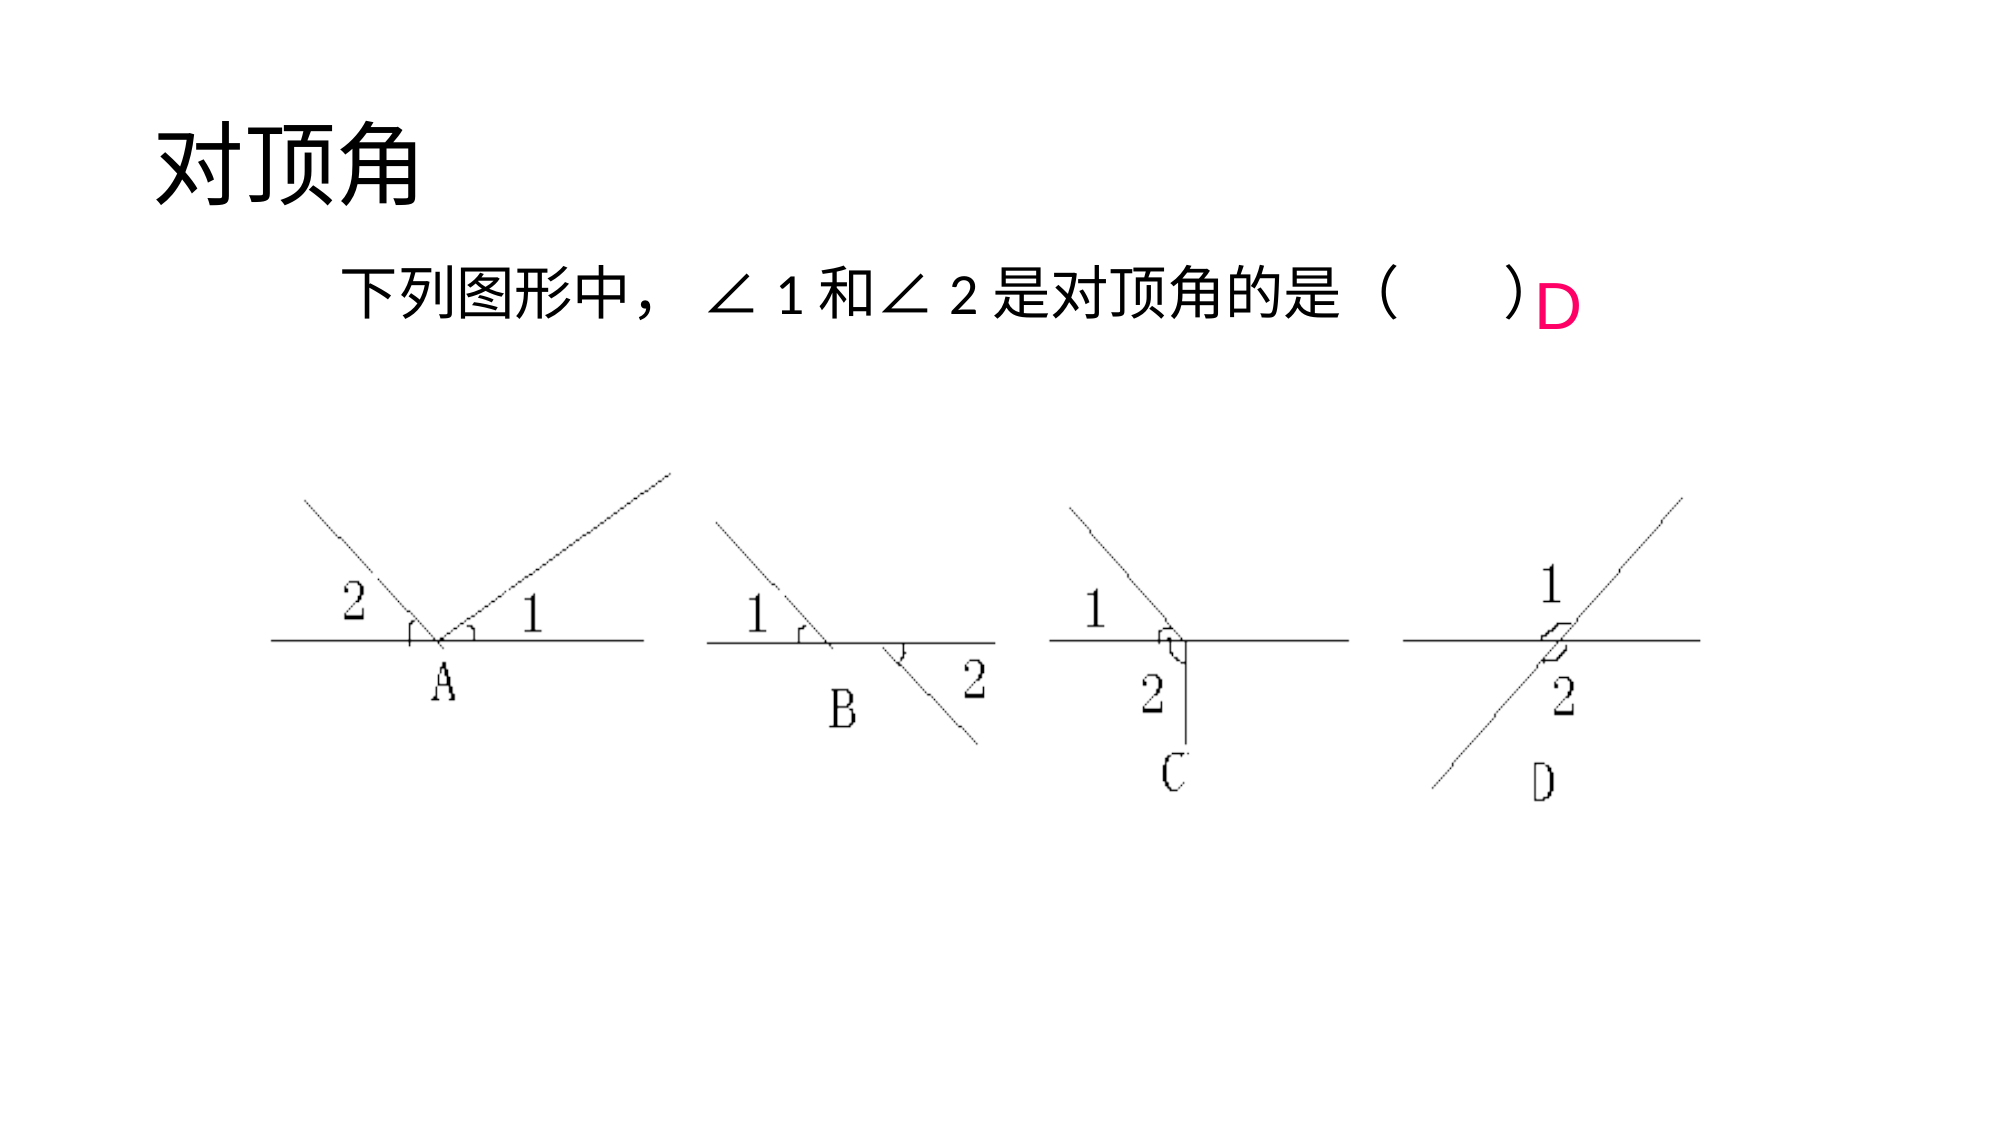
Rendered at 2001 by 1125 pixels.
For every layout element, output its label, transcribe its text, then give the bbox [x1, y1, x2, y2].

list 下列图形中， ∠1和∠2是对顶角的是（ ） [324, 257, 1675, 433]
picture [249, 444, 1708, 835]
text_box D [1519, 255, 1638, 351]
title 对顶角 [137, 59, 1863, 278]
